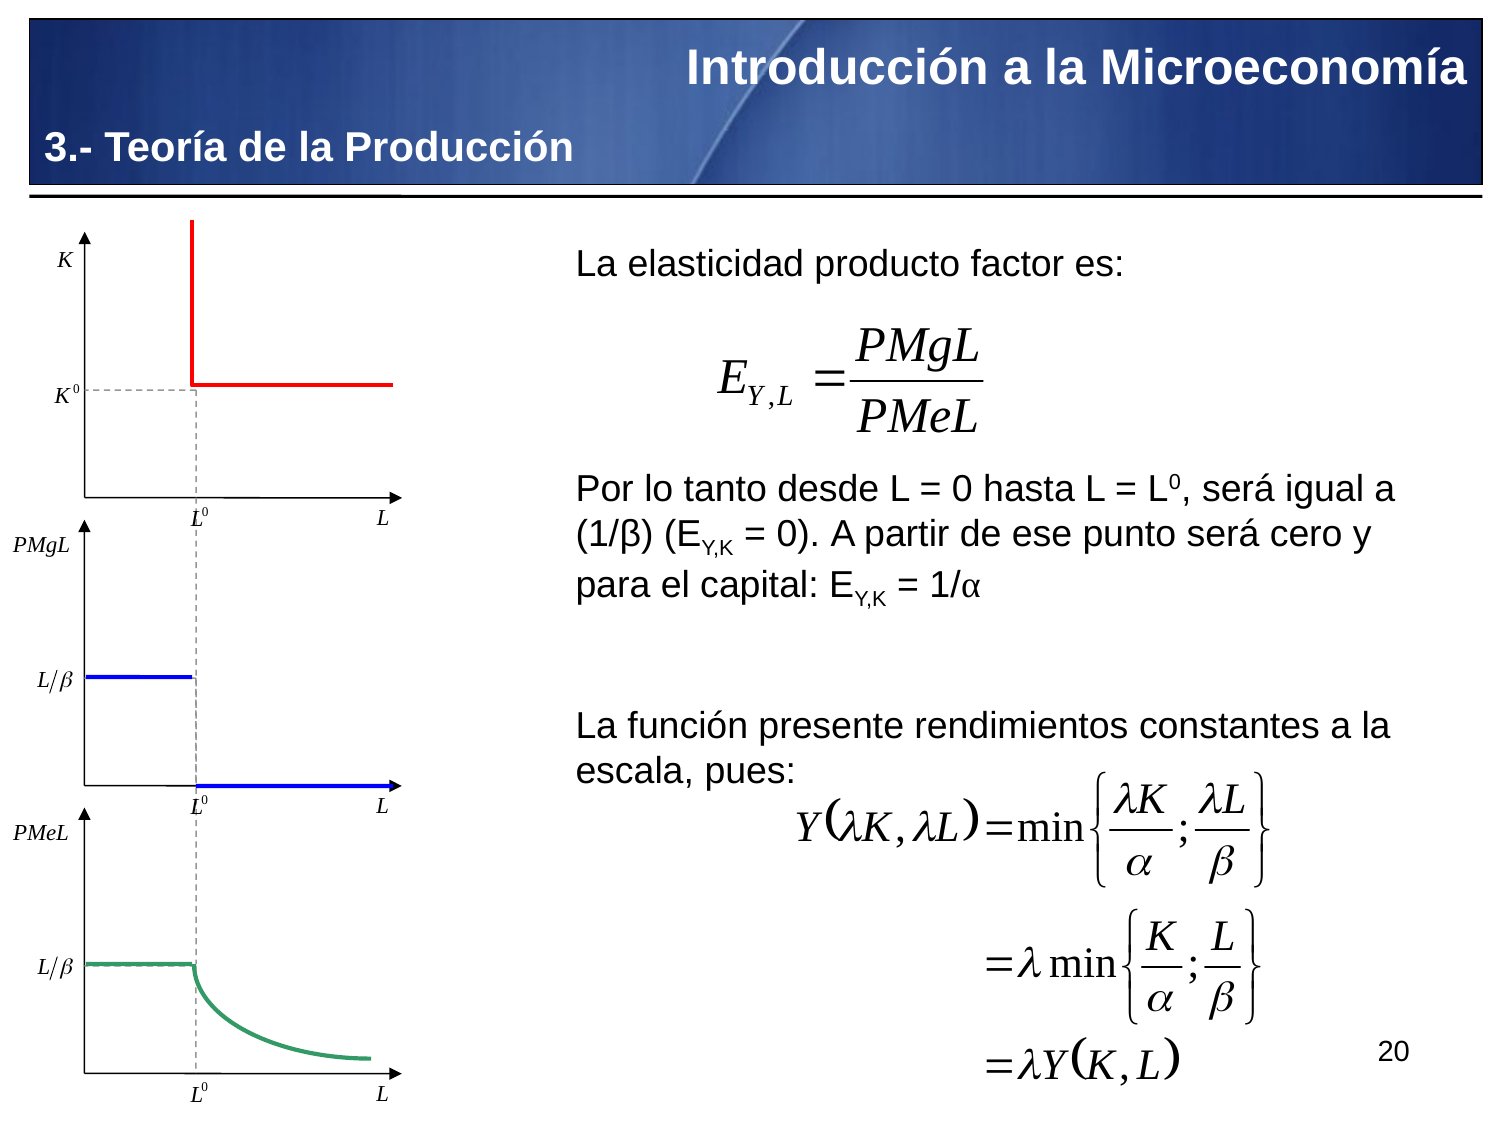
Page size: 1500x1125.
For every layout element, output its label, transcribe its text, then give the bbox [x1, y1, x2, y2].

text_box 3.- Teoría de la Producción [29, 112, 632, 178]
slide_number 20 [1283, 1024, 1426, 1103]
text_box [8, 219, 403, 1107]
text_box La elasticidad producto factor es: [560, 231, 1376, 292]
text_box Introducción a la Microeconomía [608, 26, 1483, 102]
text_box Por lo tanto desde L = 0 hasta L = L0, será igual a (1/β) (EY,K = 0). A partir de ese punto será cero y para el capital: EY,K = 1/α La función presente rendimientos constantes a la escala, pues: [560, 456, 1471, 799]
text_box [708, 314, 992, 444]
text_box [29, 19, 1483, 185]
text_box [790, 762, 1282, 1099]
